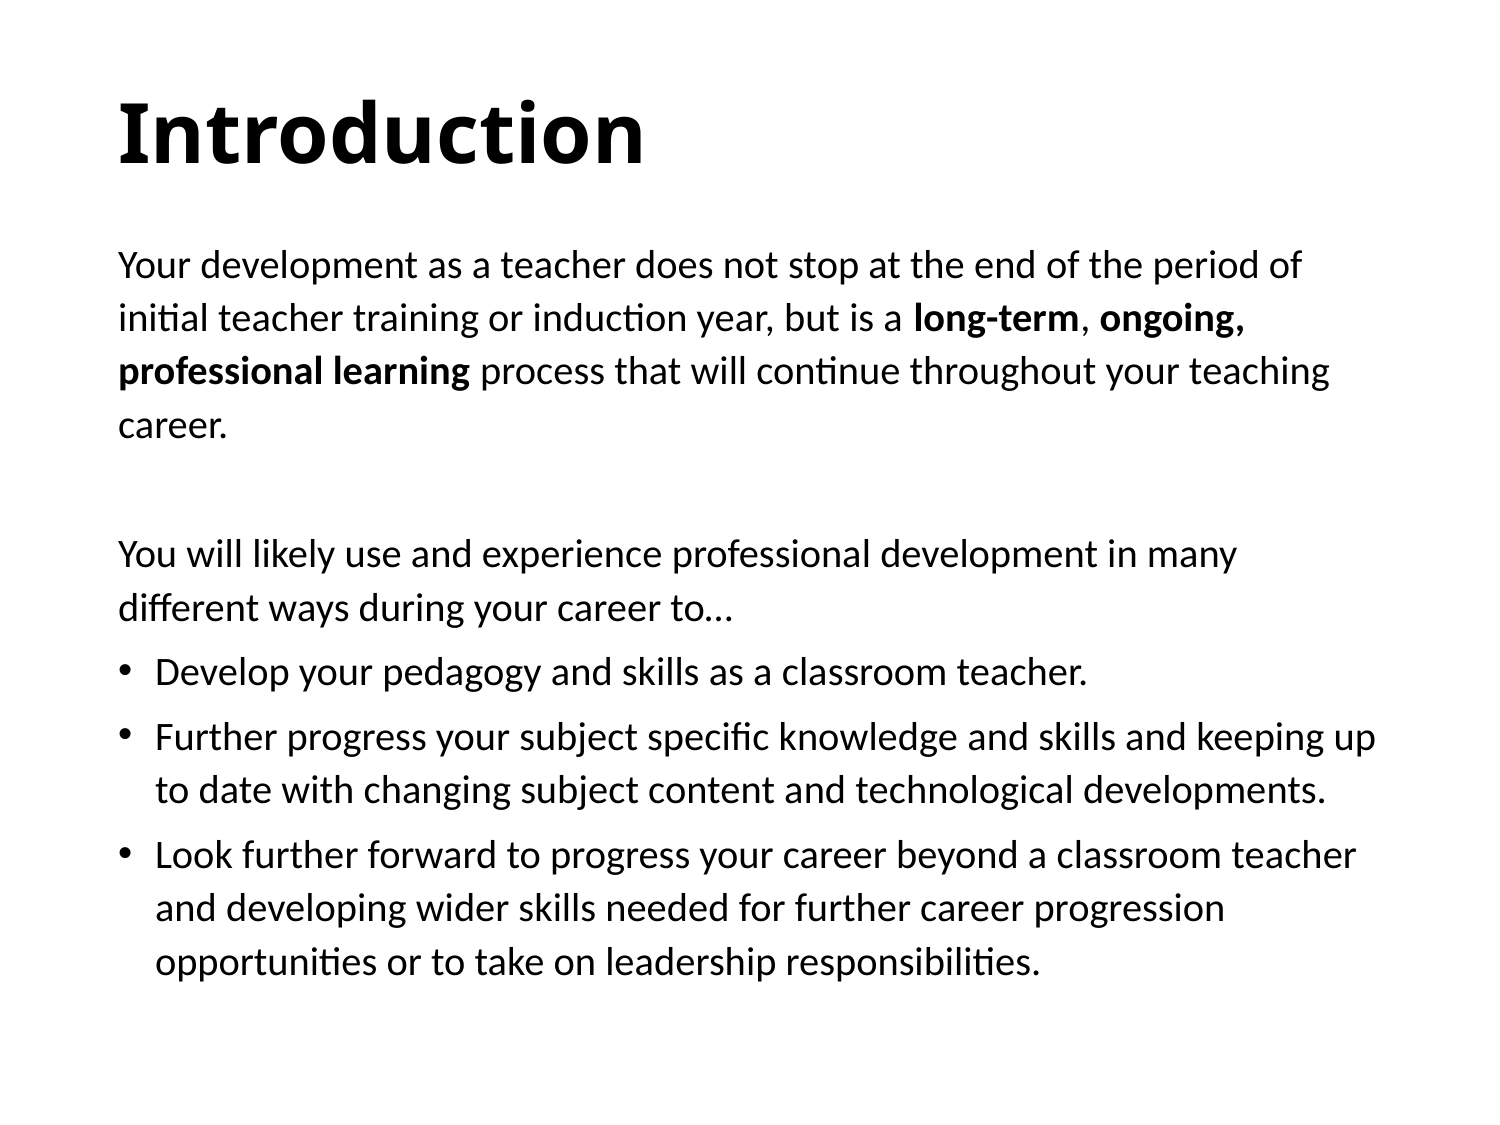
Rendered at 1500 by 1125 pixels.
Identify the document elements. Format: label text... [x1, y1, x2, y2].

title Introduction [103, 63, 1397, 211]
list Your development as a teacher does not stop at the end of the period of initial teacher training or induction year, but is a long-term, ongoing, professional learning process that will continue throughout your teaching career. You will likely use and experience professional development in many different ways during your career to… Develop your pedagogy and skills as a classroom teacher. Further progress your subject specific knowledge and skills and keeping up to date with changing subject content and technological developments. Look further forward to progress your career beyond a classroom teacher and developing wider skills needed for further career progression opportunities or to take on leadership responsibilities. [103, 225, 1397, 1017]
